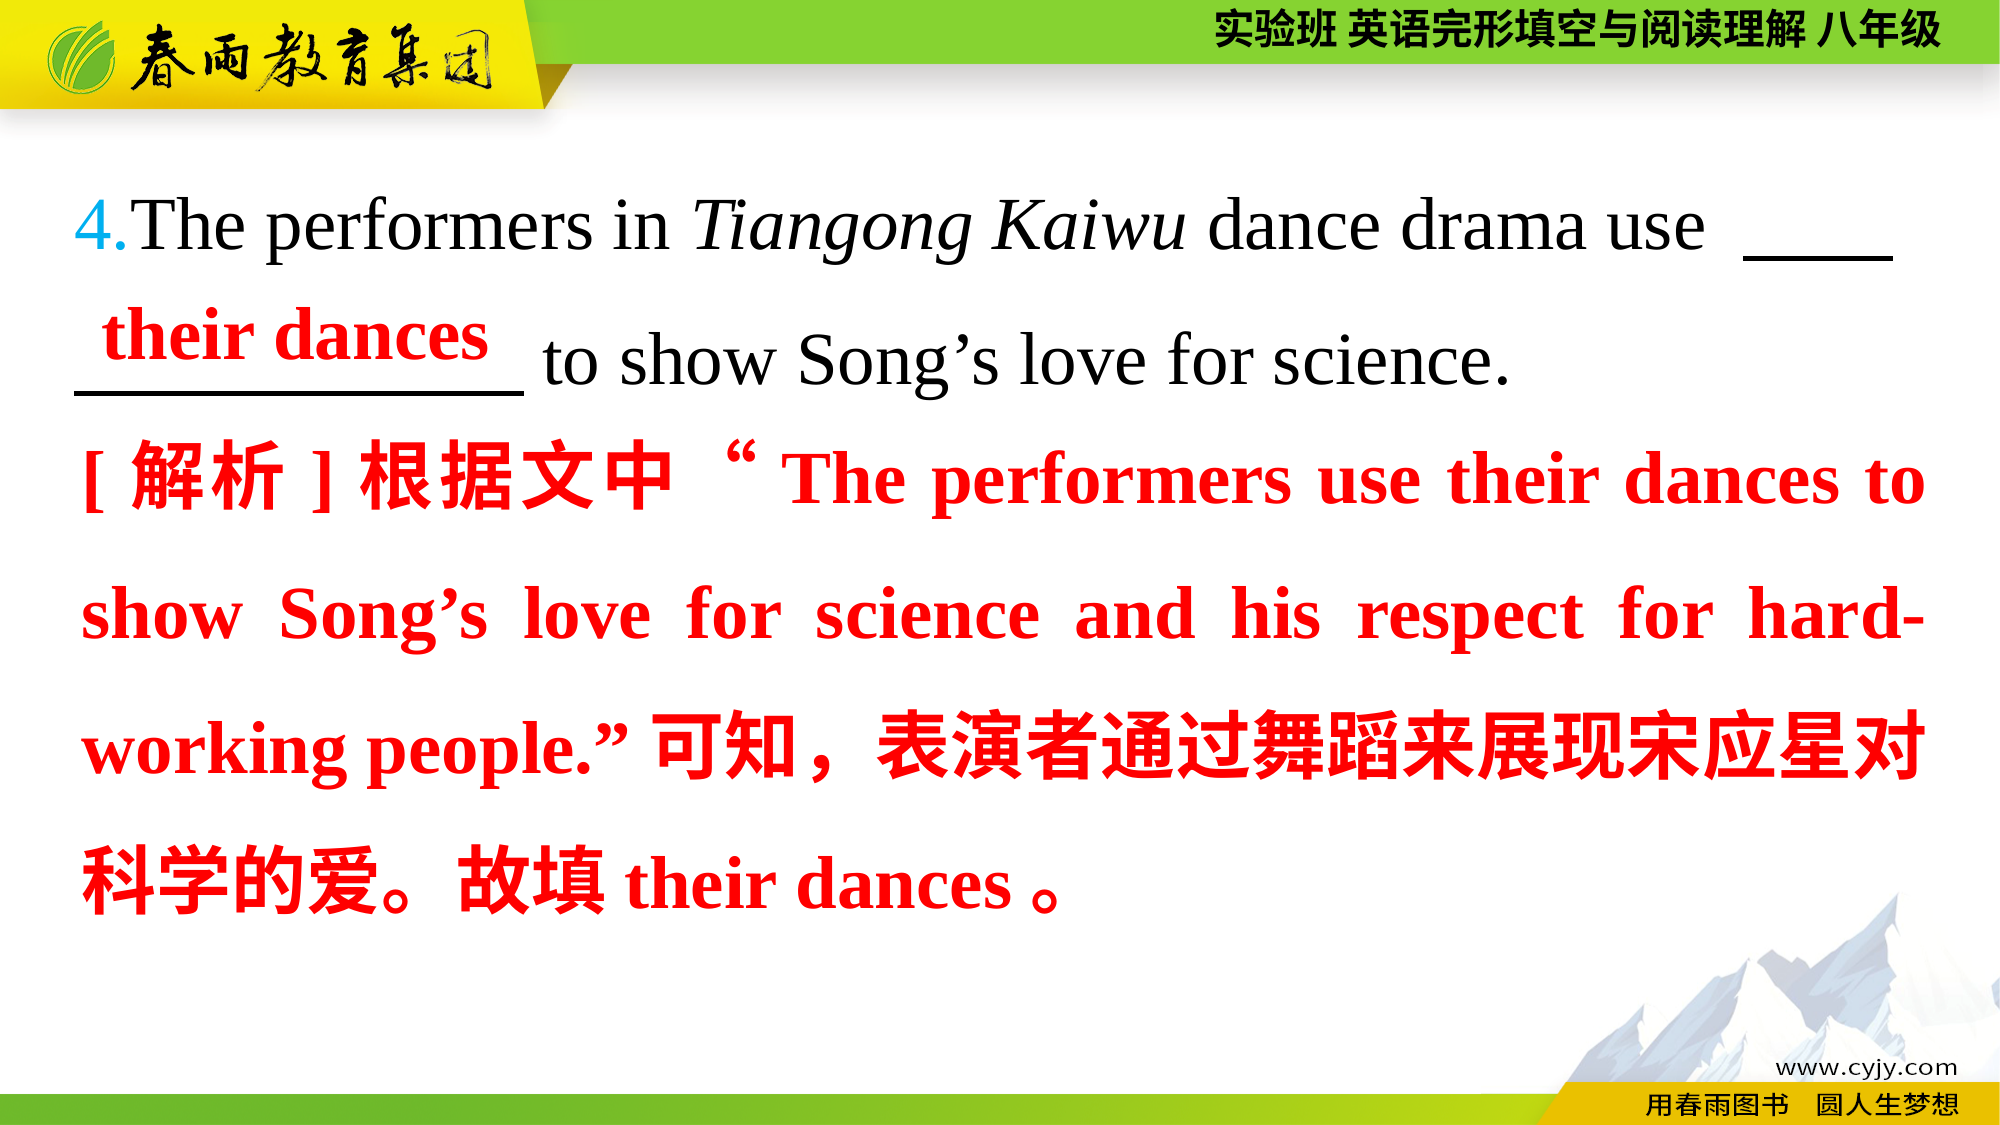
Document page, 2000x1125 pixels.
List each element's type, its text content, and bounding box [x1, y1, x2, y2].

picture [0, 0, 2000, 1125]
text_box their dances [87, 276, 598, 376]
list 4.The performers in Tiangong Kaiwu dance drama use to show Song’s love for science. [59, 122, 1944, 411]
text_box [解析]根据文中“The performers use their dances to show Song’s love for science and his respect for hard-working people.”可知，表演者通过舞蹈来展现宋应星对科学的爱。故填their dances。 [66, 376, 1944, 932]
